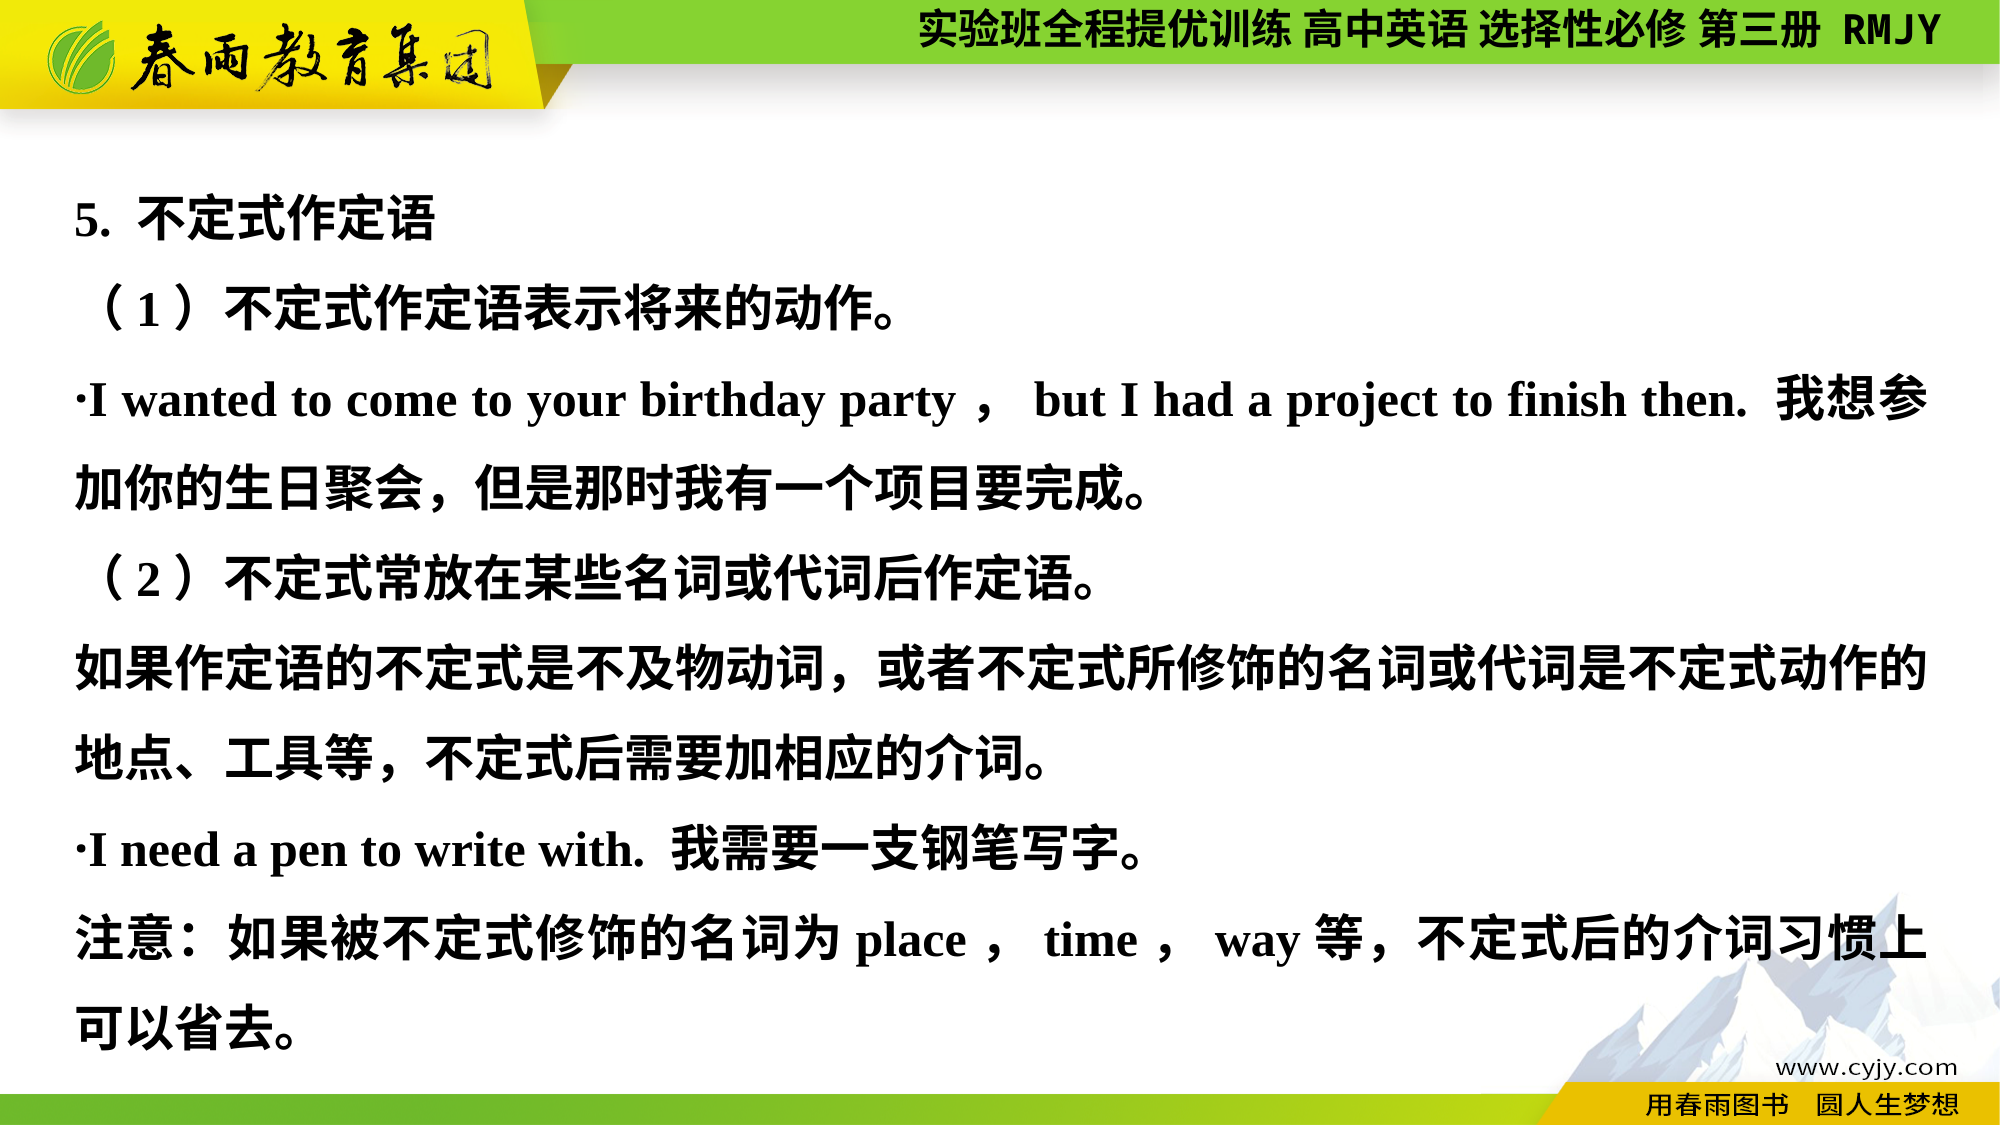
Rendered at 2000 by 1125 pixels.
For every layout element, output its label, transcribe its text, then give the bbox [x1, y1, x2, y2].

picture [0, 0, 2000, 1125]
list 5. 不定式作定语 （1）不定式作定语表示将来的动作。 ·I wanted to come to your birthday party，but I had a project to finish then. 我想参加你的生日聚会，但是那时我有一个项目要完成。 （2）不定式常放在某些名词或代词后作定语。 如果作定语的不定式是不及物动词，或者不定式所修饰的名词或代词是不定式动作的地点、工具等，不定式后需要加相应的介词。 ·I need a pen to write with. 我需要一支钢笔写字。 注意：如果被不定式修饰的名词为place，time，way等，不定式后的介词习惯上可以省去。 [59, 149, 1944, 1073]
